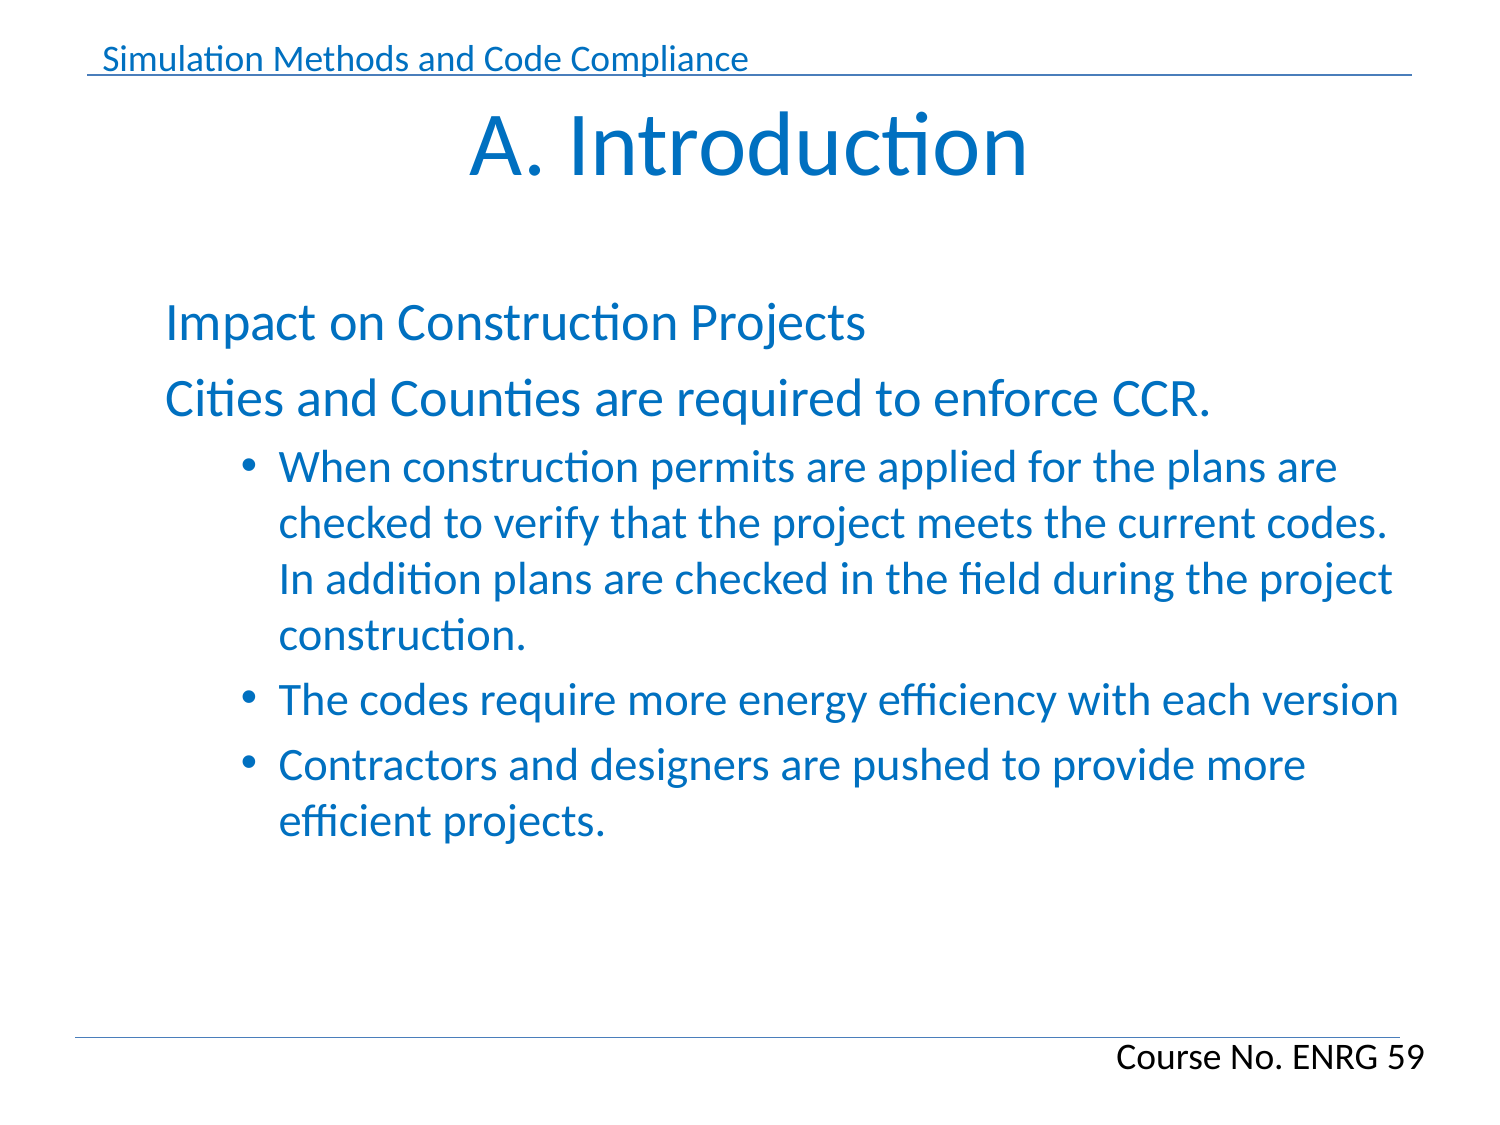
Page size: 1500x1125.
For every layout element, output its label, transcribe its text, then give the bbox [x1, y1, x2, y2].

list Impact on Construction Projects Cities and Counties are required to enforce CCR. When construction permits are applied for the plans are checked to verify that the project meets the current codes. In addition plans are checked in the field during the project construction. The codes require more energy efficiency with each version Contractors and designers are pushed to provide more efficient projects. [75, 212, 1425, 1005]
title A. Introduction [75, 45, 1425, 212]
